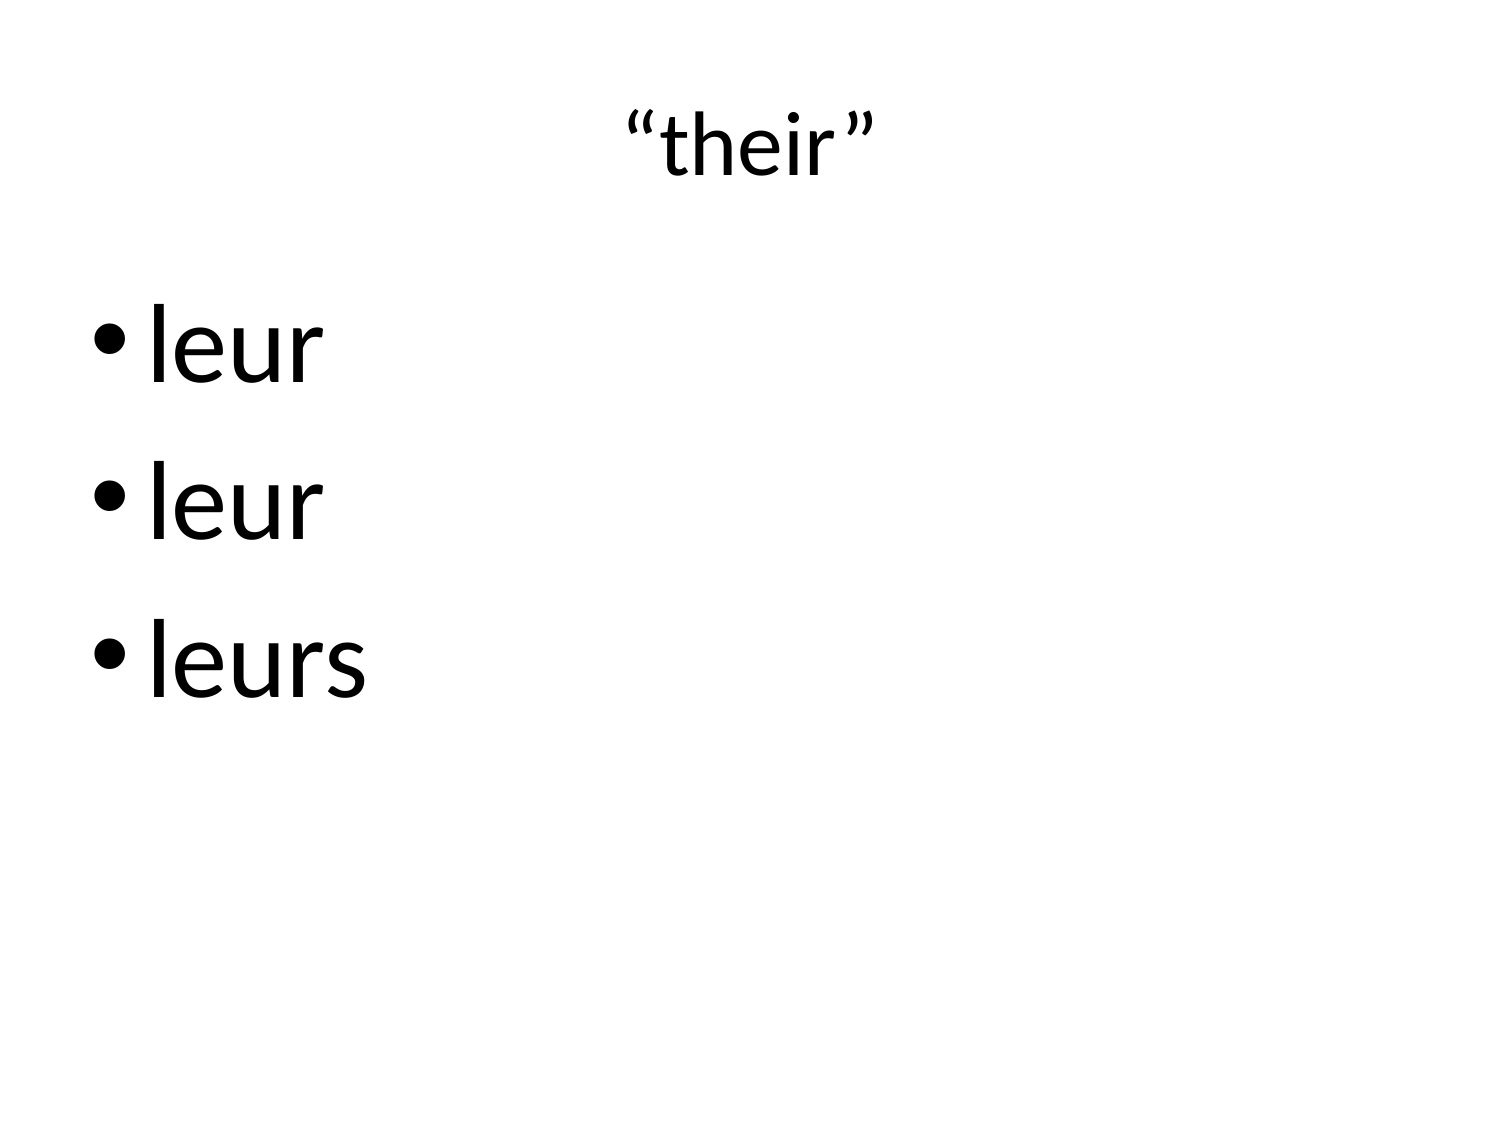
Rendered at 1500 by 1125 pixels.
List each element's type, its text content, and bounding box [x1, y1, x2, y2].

title “their” [75, 45, 1425, 233]
list leur leur leurs [75, 262, 738, 1005]
